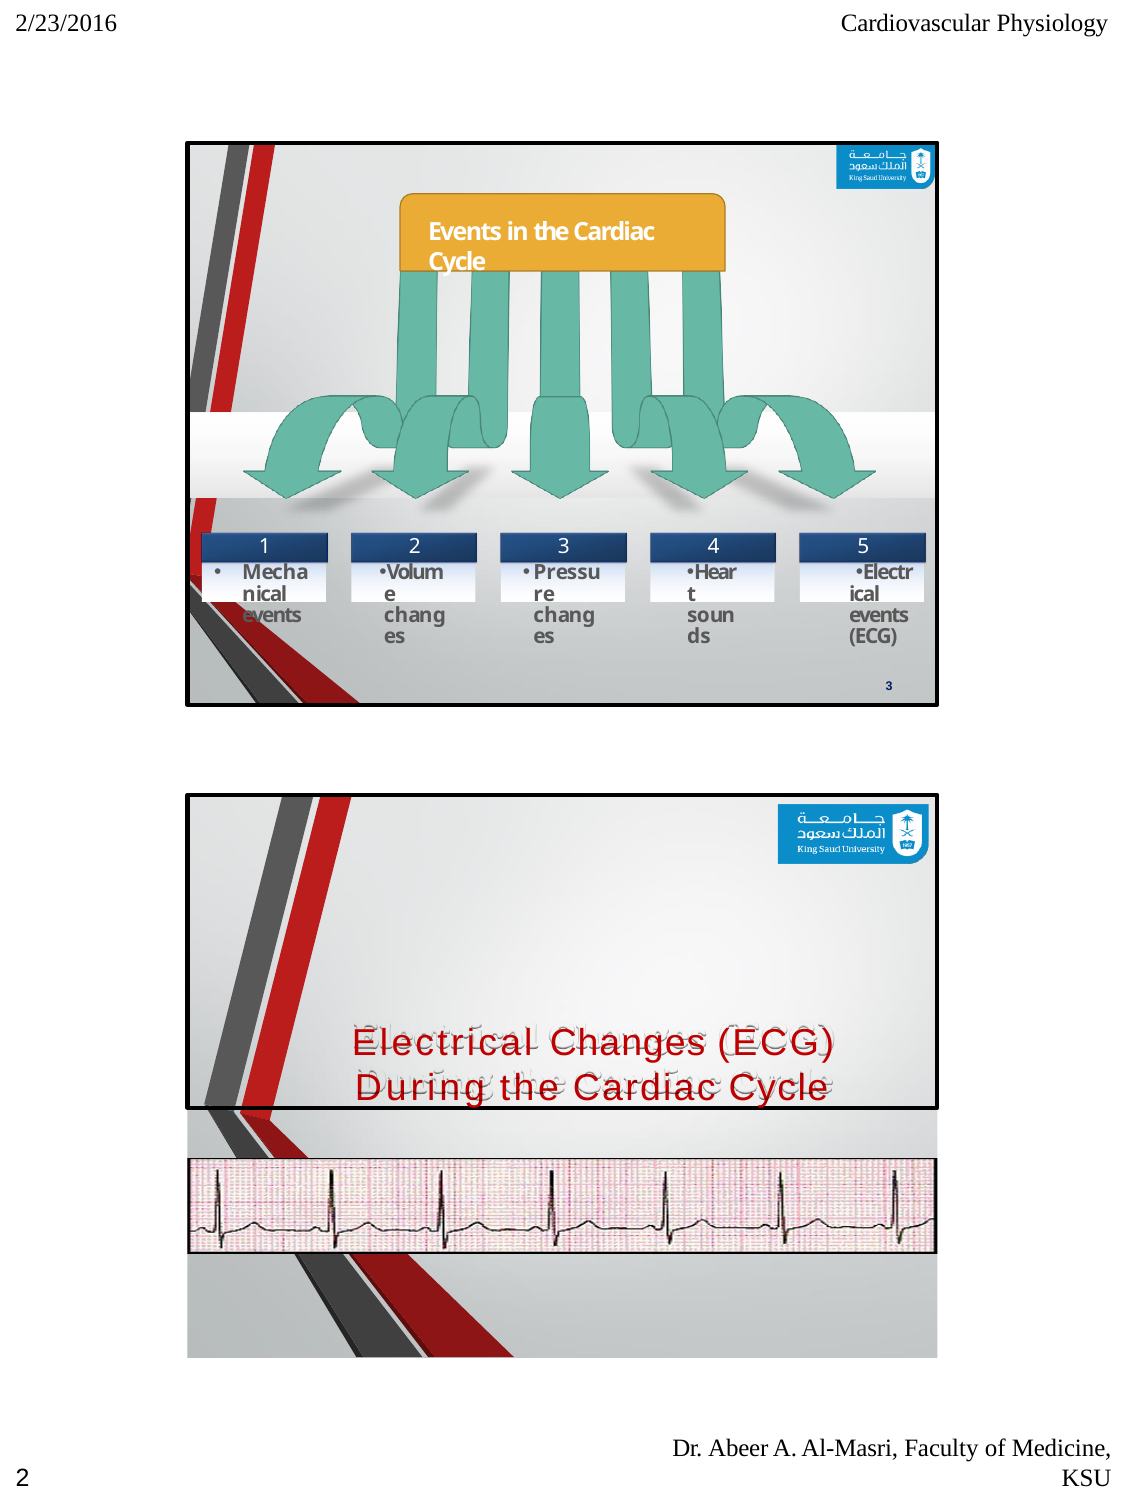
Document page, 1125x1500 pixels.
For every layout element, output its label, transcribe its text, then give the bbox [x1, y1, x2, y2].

text_box 2/23/2016 [13, 6, 119, 37]
text_box [206, 1108, 269, 1158]
text_box [270, 1108, 938, 1158]
text_box [409, 1254, 938, 1358]
text_box [239, 1108, 273, 1120]
text_box [777, 804, 929, 864]
text_box [187, 1254, 356, 1358]
slide_number 1 [11, 1464, 34, 1500]
text_box [294, 1254, 363, 1358]
text_box [240, 1112, 309, 1158]
text_box [187, 1108, 236, 1158]
text_box Electrical Changes (ECG) During the Cardiac Cycle [187, 794, 938, 1108]
text_box [187, 142, 938, 705]
text_box Cardiovascular Physiology [838, 6, 1113, 37]
text_box [187, 1158, 938, 1254]
text_box [344, 1254, 428, 1358]
footer Dr. Abeer A. Al-Masri, Faculty of Medicine, KSU [663, 1434, 1113, 1500]
text_box [235, 1108, 273, 1158]
text_box [352, 1254, 514, 1358]
text_box [348, 1254, 434, 1358]
text_box [334, 1045, 856, 1125]
text_box [298, 1254, 423, 1358]
